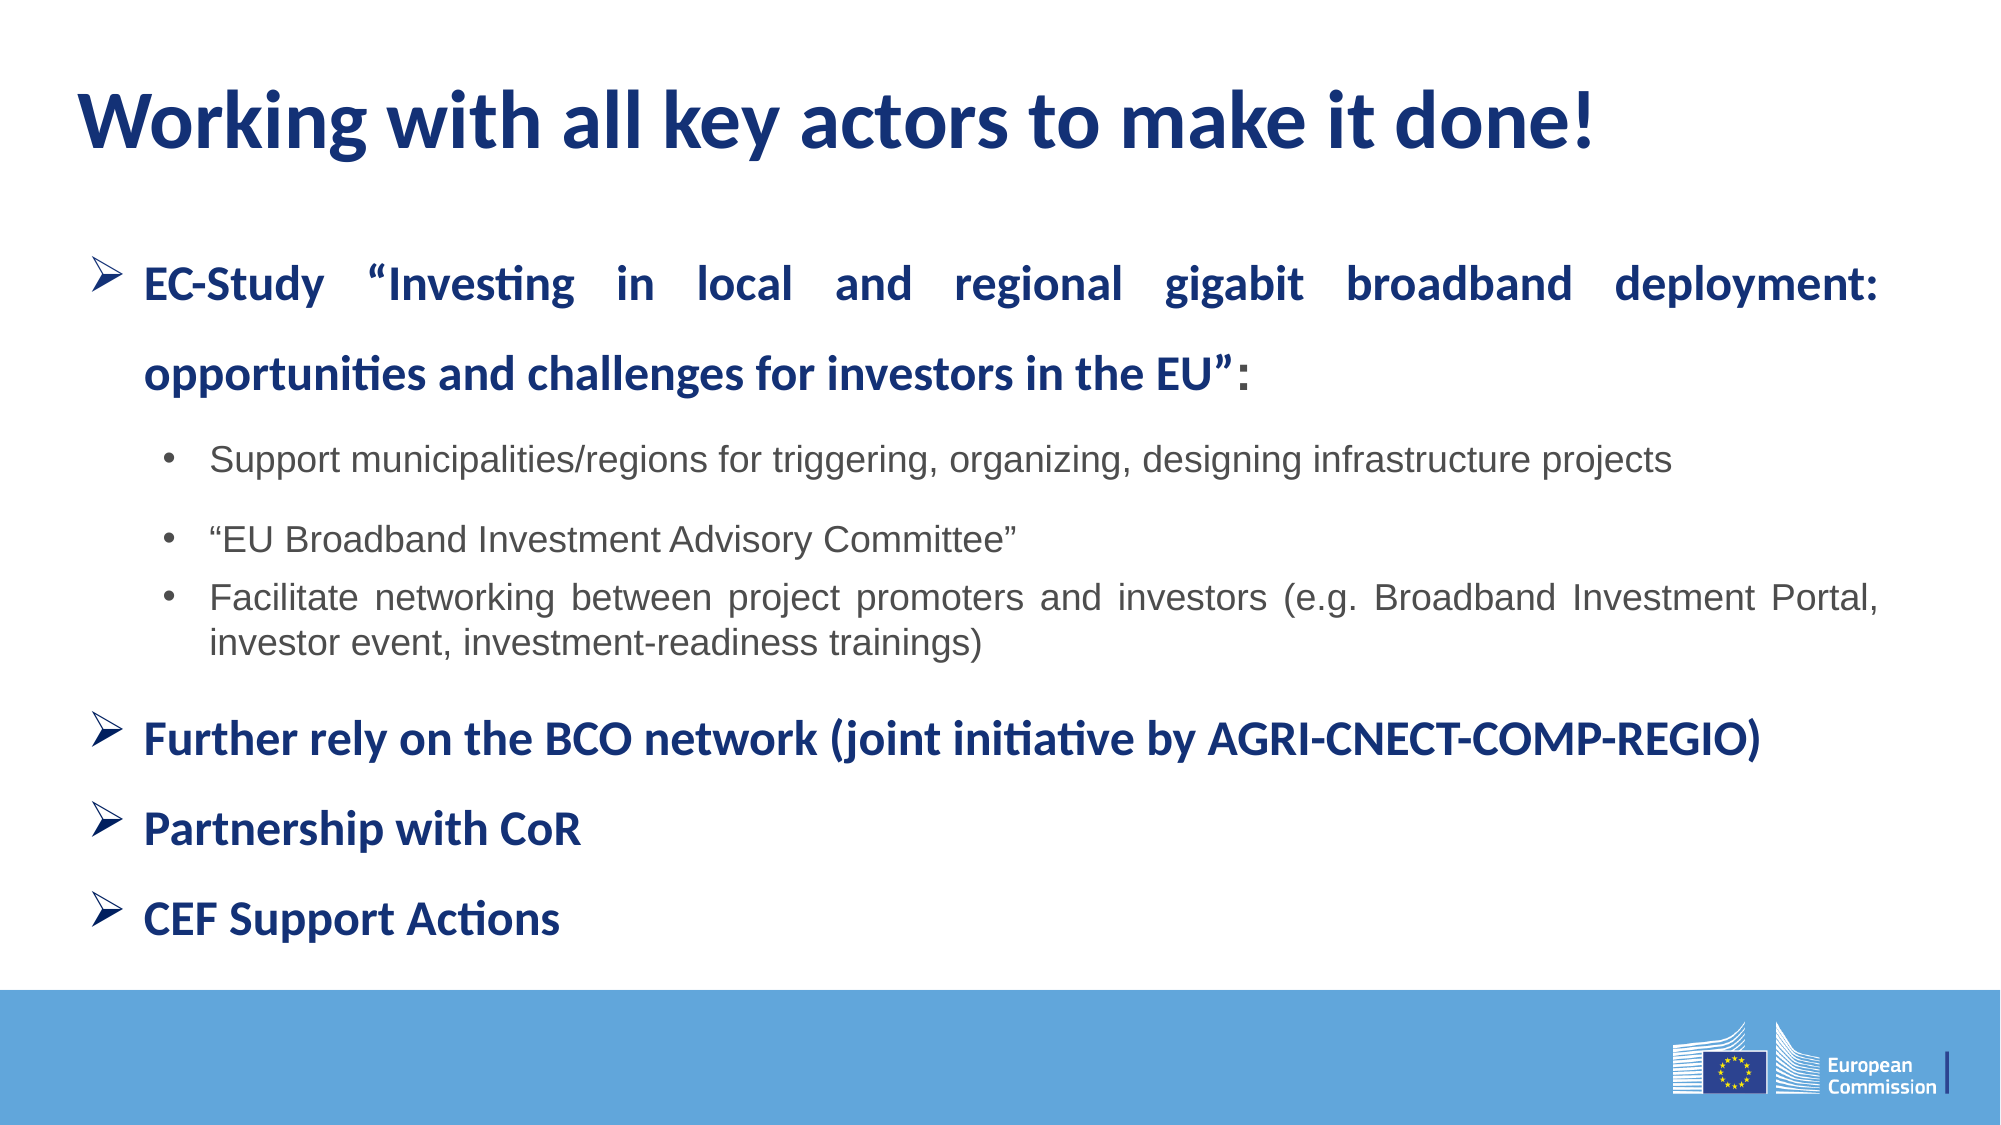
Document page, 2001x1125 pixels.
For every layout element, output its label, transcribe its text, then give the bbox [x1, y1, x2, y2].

title Working with all key actors to make it done! [62, 30, 1953, 213]
text_box EC-Study “Investing in local and regional gigabit broadband deployment: opportunities and challenges for investors in the EU”: Support municipalities/regions for triggering, organizing, designing infrastructure projects “EU Broadband Investment Advisory Committee” Facilitate networking between project promoters and investors (e.g. Broadband Investment Portal, investor event, investment-readiness trainings) Further rely on the BCO network (joint initiative by AGRI-CNECT-COMP-REGIO) Partnership with CoR CEF Support Actions [72, 212, 1895, 1028]
picture [0, 0, 2001, 1125]
